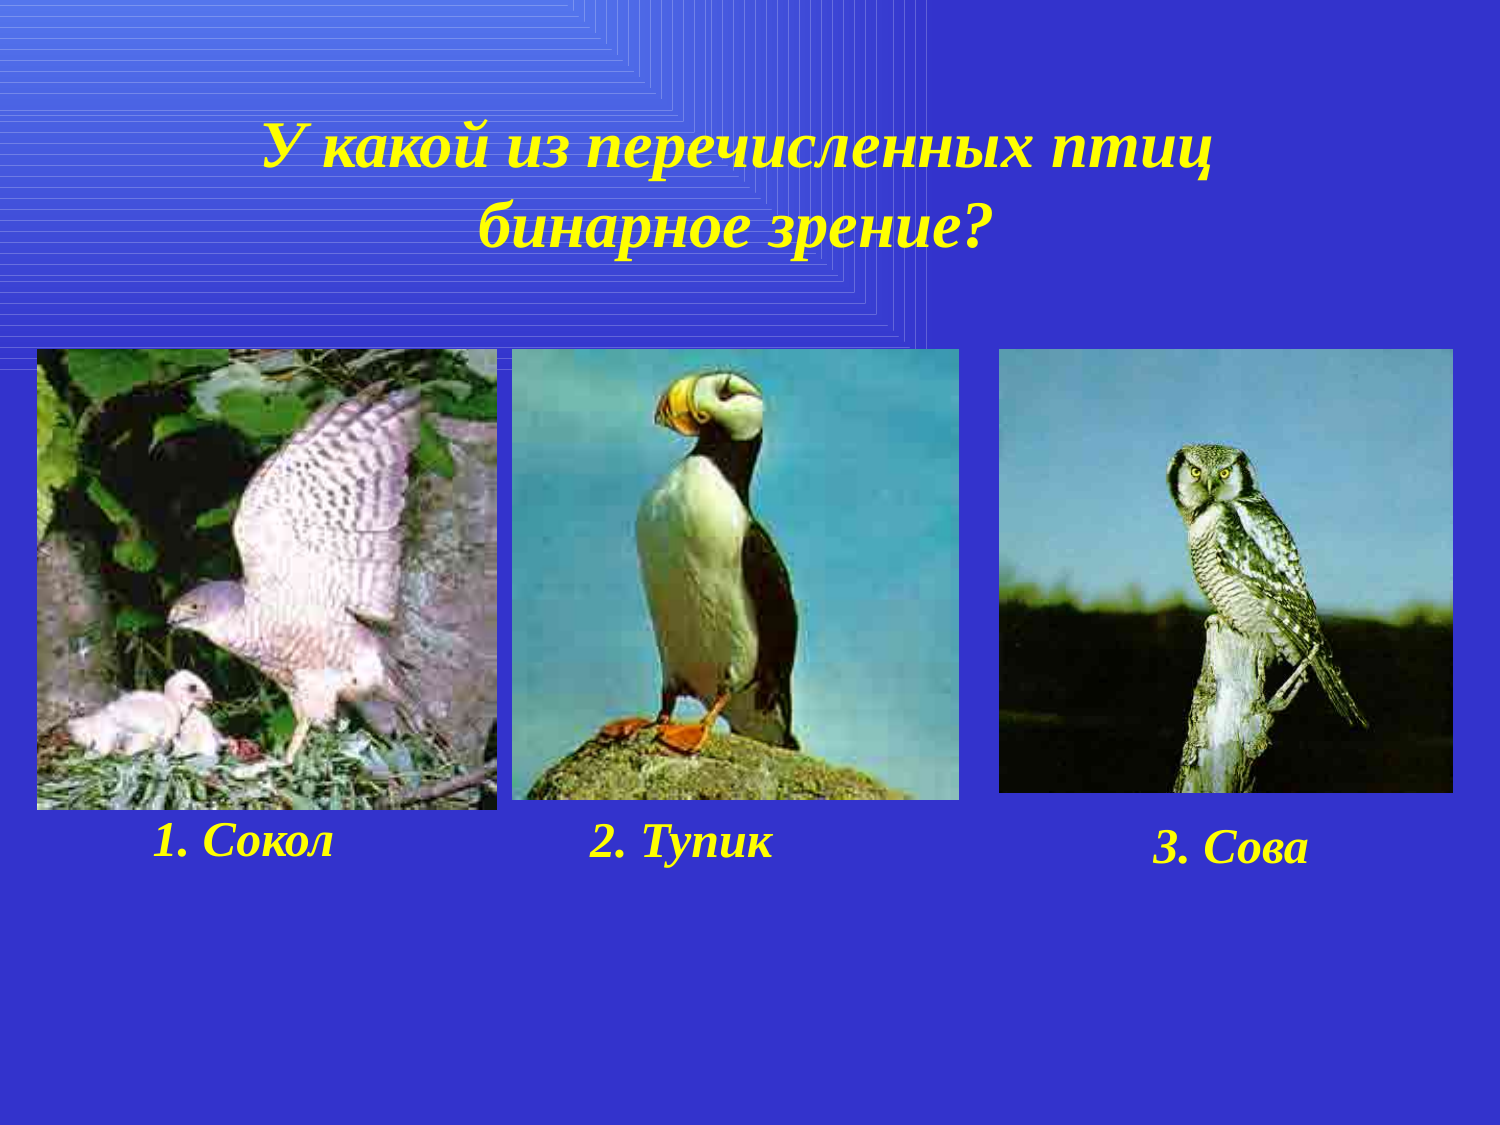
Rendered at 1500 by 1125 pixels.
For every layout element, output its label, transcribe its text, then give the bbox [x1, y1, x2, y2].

picture [512, 349, 959, 801]
title У какой из перечисленных птиц бинарное зрение? [99, 87, 1376, 276]
picture [37, 349, 498, 810]
picture [999, 349, 1453, 794]
text_box 1. Сокол [62, 819, 425, 938]
text_box 3. Сова [1025, 802, 1438, 900]
text_box 2. Тупик [487, 687, 875, 988]
